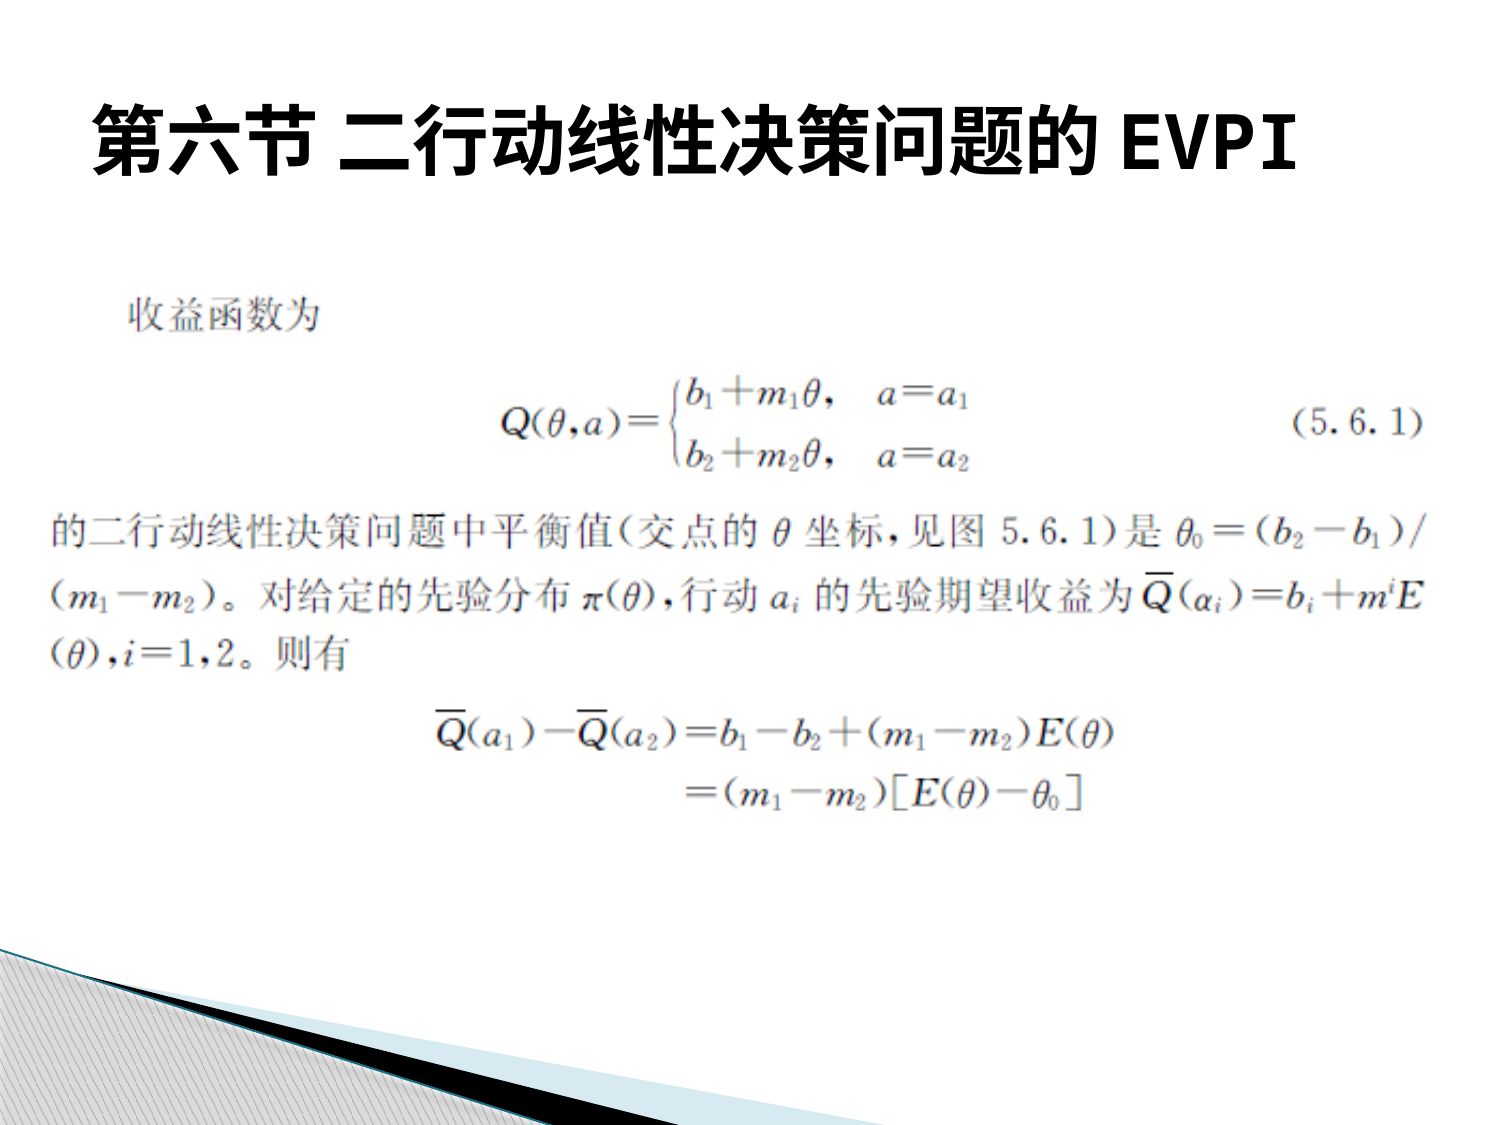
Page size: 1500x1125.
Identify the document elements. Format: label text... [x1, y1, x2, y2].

title 第六节 二行动线性决策问题的EVPI [75, 45, 1425, 233]
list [34, 280, 1442, 824]
